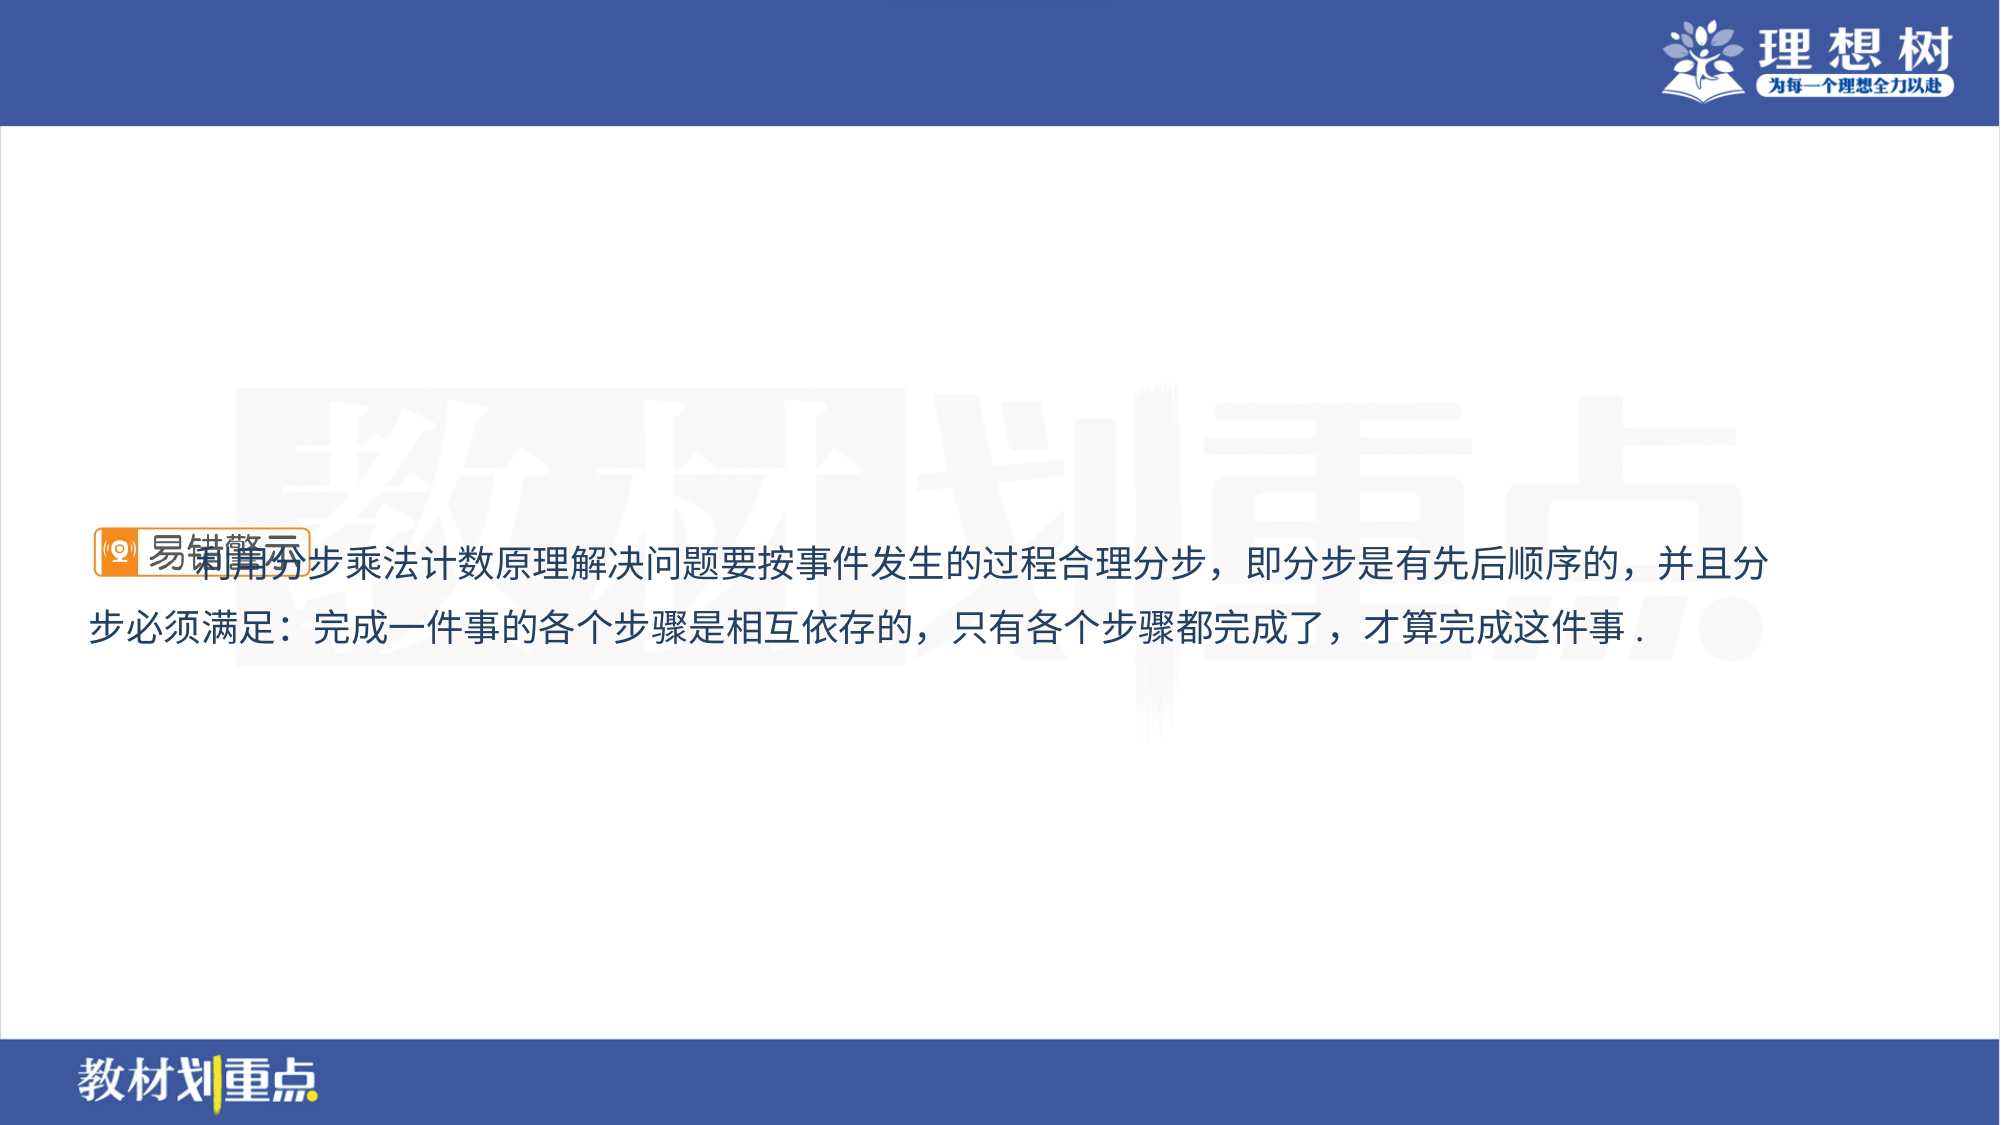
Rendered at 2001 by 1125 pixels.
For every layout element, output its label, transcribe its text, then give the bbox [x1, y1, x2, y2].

picture [0, 0, 2000, 1125]
text_box 利用分步乘法计数原理解决问题要按事件发生的过程合理分步，即分步是有先后顺序的，并且分 步必须满足：完成一件事的各个步骤是相互依存的，只有各个步骤都完成了，才算完成这件事. [88, 517, 1911, 643]
